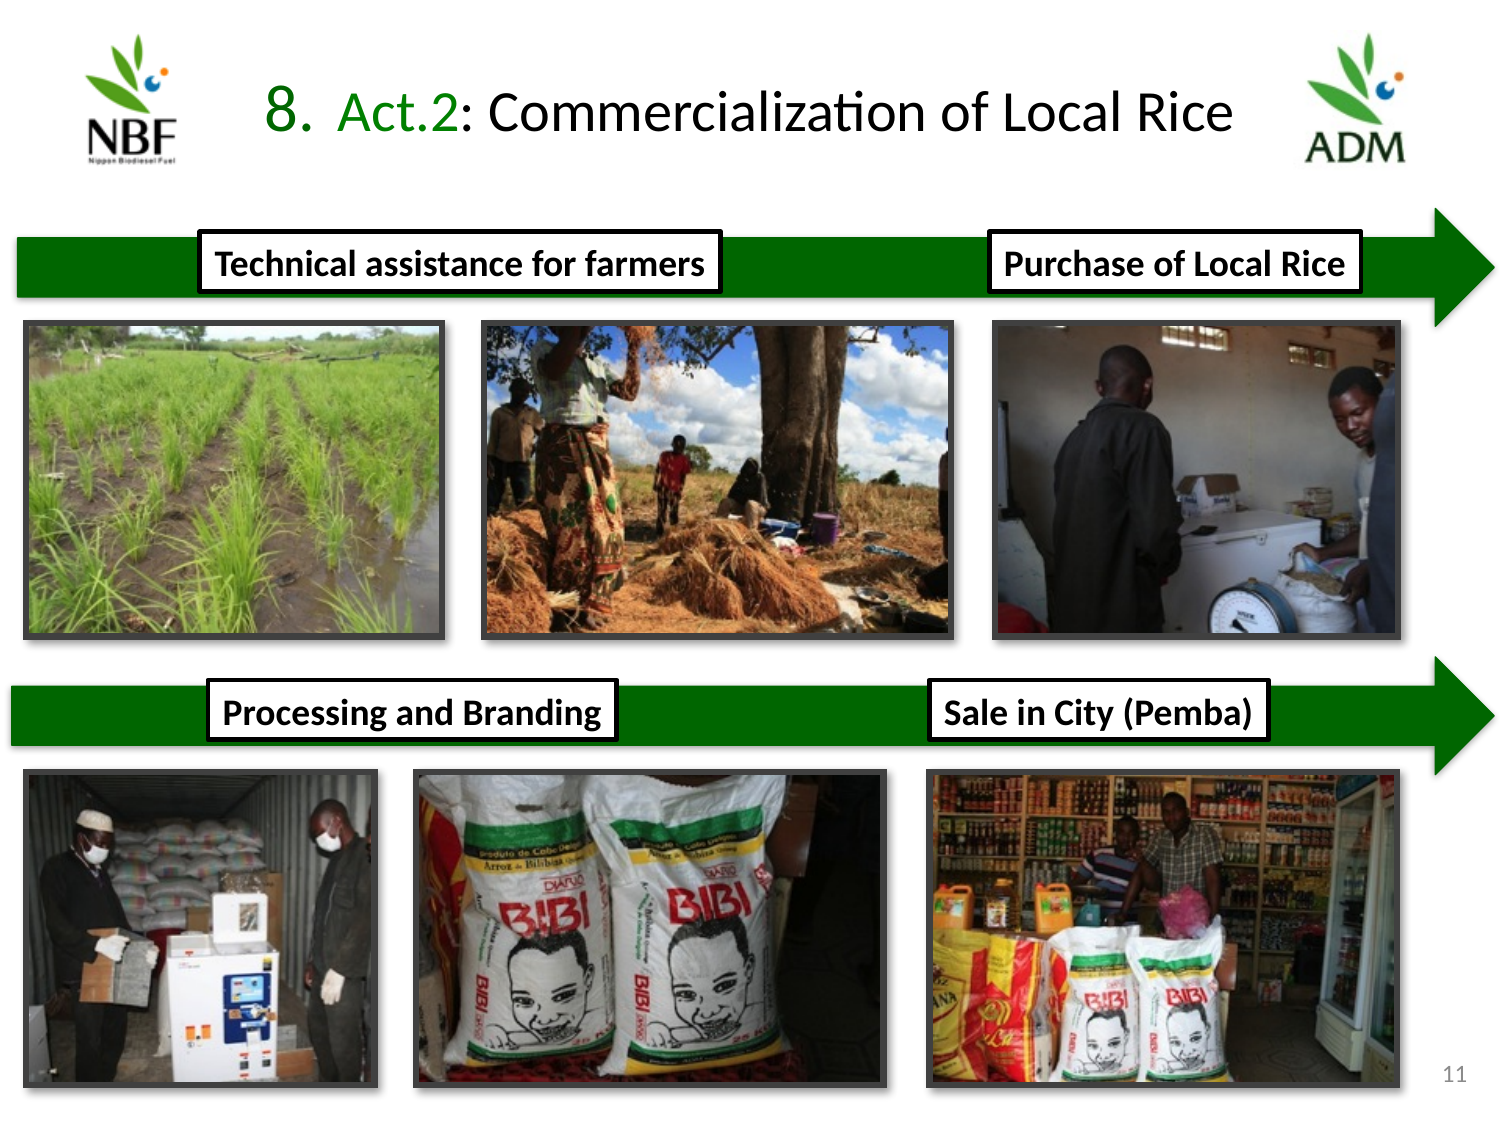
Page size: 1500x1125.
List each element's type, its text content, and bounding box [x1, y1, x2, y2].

text_box Processing and Branding [207, 680, 617, 740]
text_box [11, 656, 1495, 776]
picture [29, 325, 440, 634]
picture [80, 30, 166, 171]
picture [1334, 30, 1426, 171]
picture [29, 774, 372, 1083]
text_box Sale in City (Pemba) [929, 680, 1269, 740]
picture [932, 774, 1394, 1083]
picture [418, 774, 881, 1083]
picture [997, 325, 1396, 634]
text_box Purchase of Local Rice [989, 231, 1362, 292]
picture [486, 325, 949, 634]
text_box Technical assistance for farmers [199, 231, 721, 292]
slide_number 10 [1399, 1042, 1483, 1103]
text_box 8. Act.2: Commercialization of Local Rice [166, 10, 1334, 173]
text_box [16, 207, 1495, 327]
